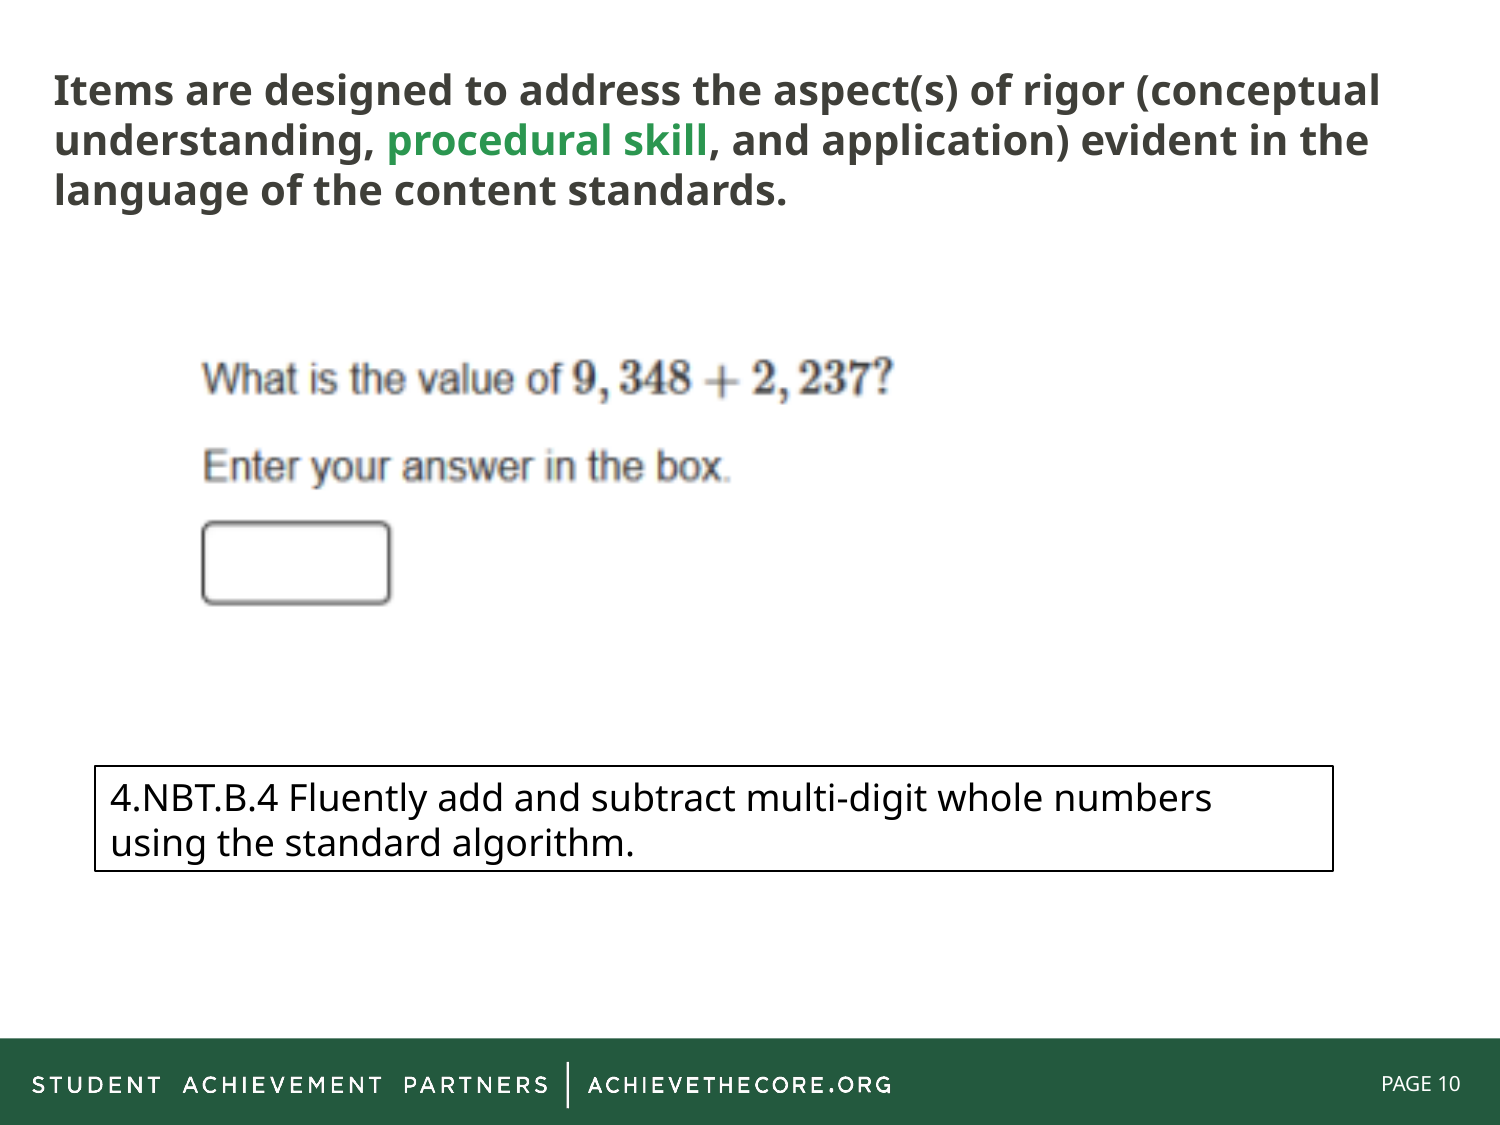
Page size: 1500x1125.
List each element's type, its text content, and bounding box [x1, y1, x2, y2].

title Items are designed to address the aspect(s) of rigor (conceptual understanding, procedural skill, and application) evident in the language of the content standards. [38, 45, 1450, 233]
picture [190, 345, 936, 673]
picture [12, 1055, 911, 1112]
text_box 4.NBT.B.4 Fluently add and subtract multi-digit whole numbers using the standard algorithm. [95, 766, 1333, 872]
